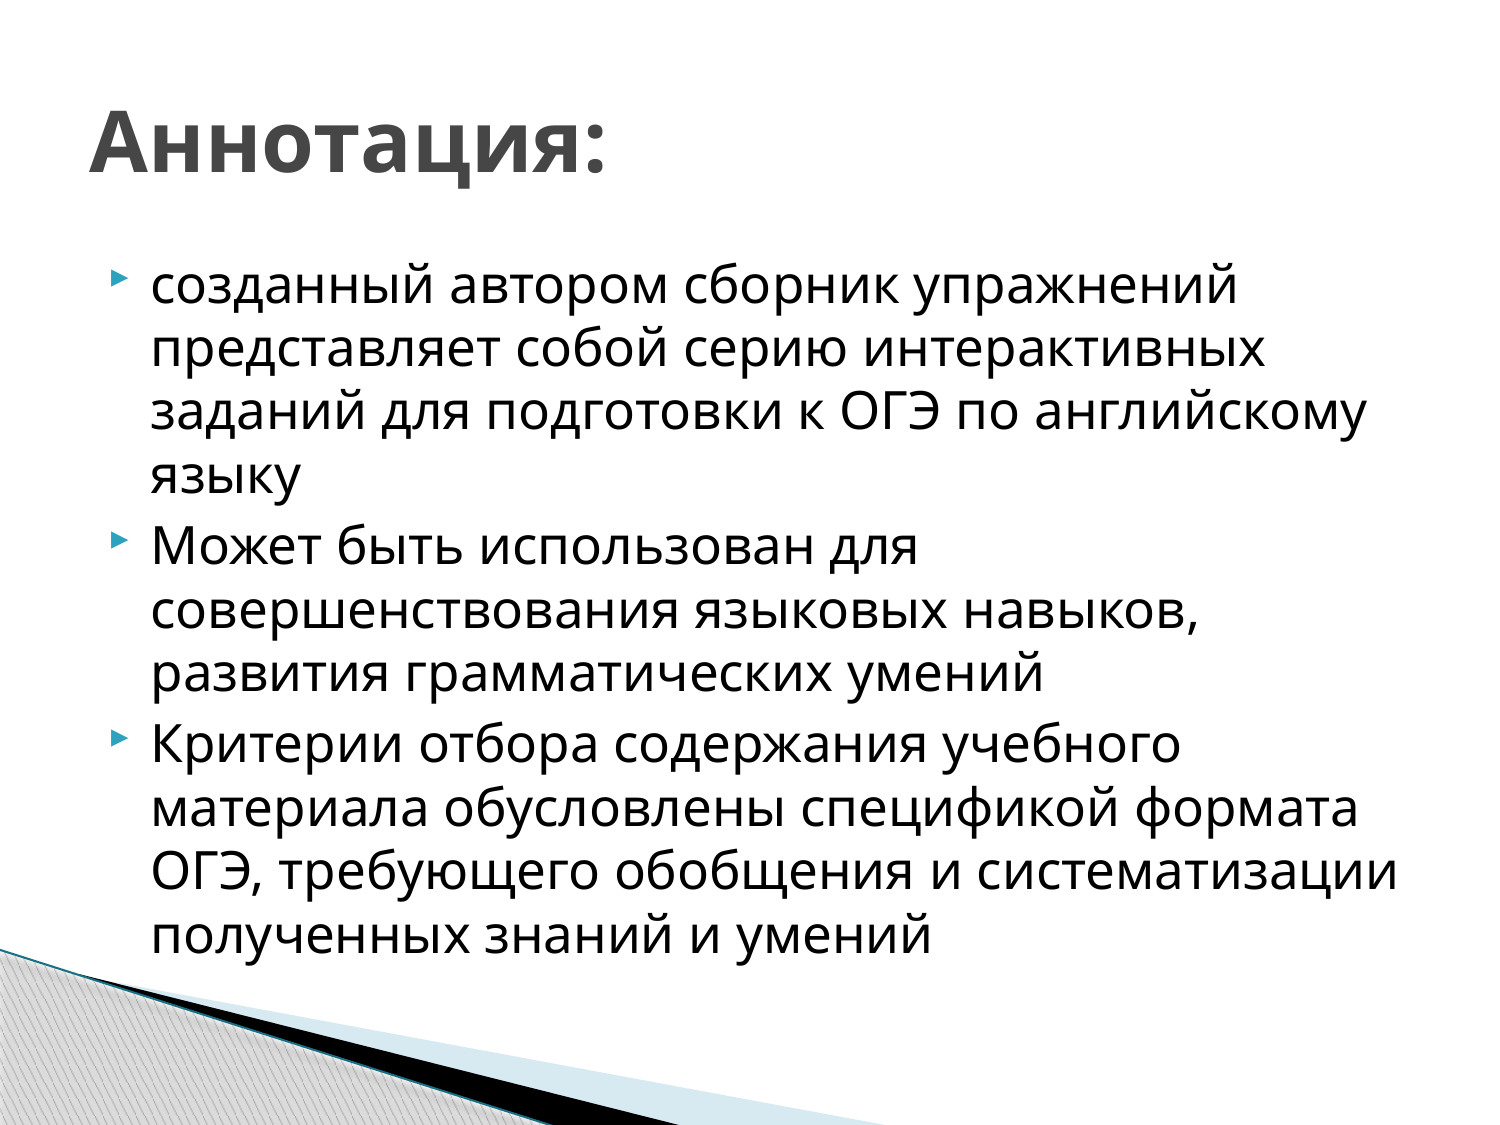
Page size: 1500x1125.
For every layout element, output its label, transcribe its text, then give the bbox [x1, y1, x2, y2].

title Аннотация: [75, 45, 1425, 233]
list созданный автором сборник упражнений представляет собой серию интерактивных заданий для подготовки к ОГЭ по английскому языку Может быть использован для совершенствования языковых навыков, развития грамматических умений Критерии отбора содержания учебного материала обусловлены спецификой формата ОГЭ, требующего обобщения и систематизации полученных знаний и умений [75, 243, 1425, 986]
